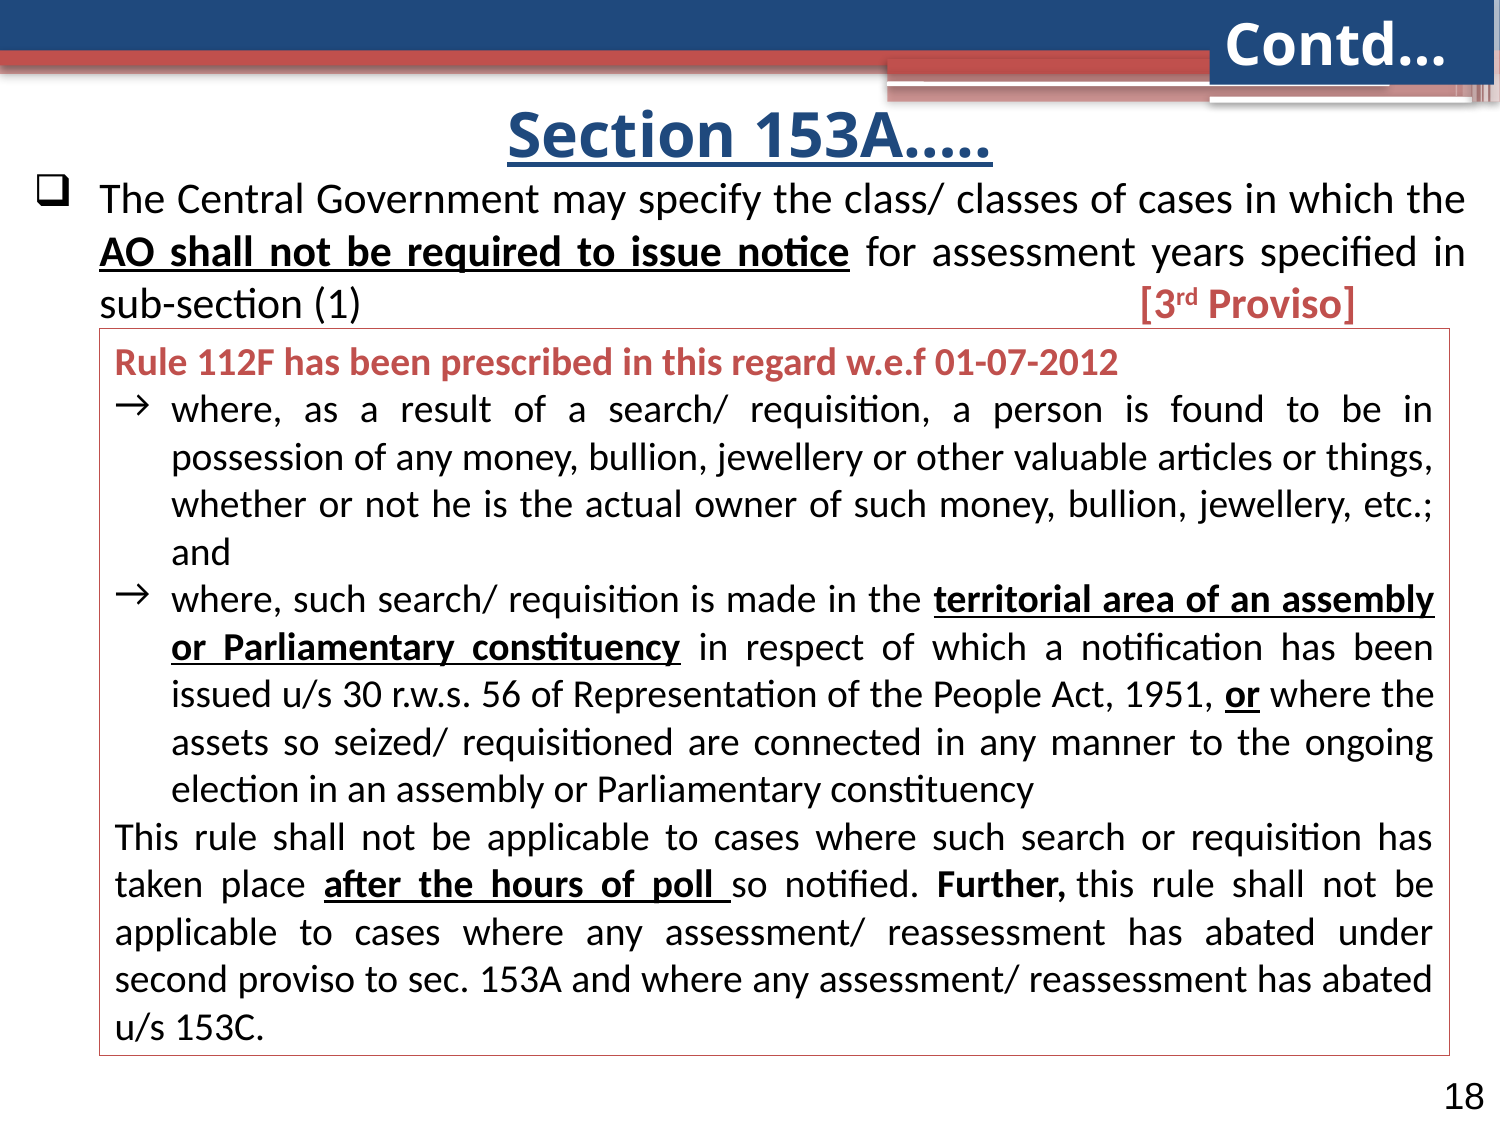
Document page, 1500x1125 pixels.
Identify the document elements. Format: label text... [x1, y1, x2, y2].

text_box Rule 112F has been prescribed in this regard w.e.f 01-07-2012 where, as a result of a search/ requisition, a person is found to be in possession of any money, bullion, jewellery or other valuable articles or things, whether or not he is the actual owner of such money, bullion, jewellery, etc.; and where, such search/ requisition is made in the territorial area of an assembly or Parliamentary constituency in respect of which a notification has been issued u/s 30 r.w.s. 56 of Representation of the People Act, 1951, or where the assets so seized/ requisitioned are connected in any manner to the ongoing election in an assembly or Parliamentary constituency This rule shall not be applicable to cases where such search or requisition has taken place after the hours of poll so notified. Further, this rule shall not be applicable to cases where any assessment/ reassessment has abated under second proviso to sec. 153A and where any assessment/ reassessment has abated u/s 153C. [99, 335, 1450, 1056]
text_box The Central Government may specify the class/ classes of cases in which the AO shall not be required to issue notice for assessment years specified in sub-section (1) [3rd Proviso] [18, 238, 1482, 335]
text_box Section 153A….. [0, 87, 1500, 238]
slide_number 18 [1374, 1064, 1500, 1125]
text_box Contd… [1209, 0, 1494, 85]
